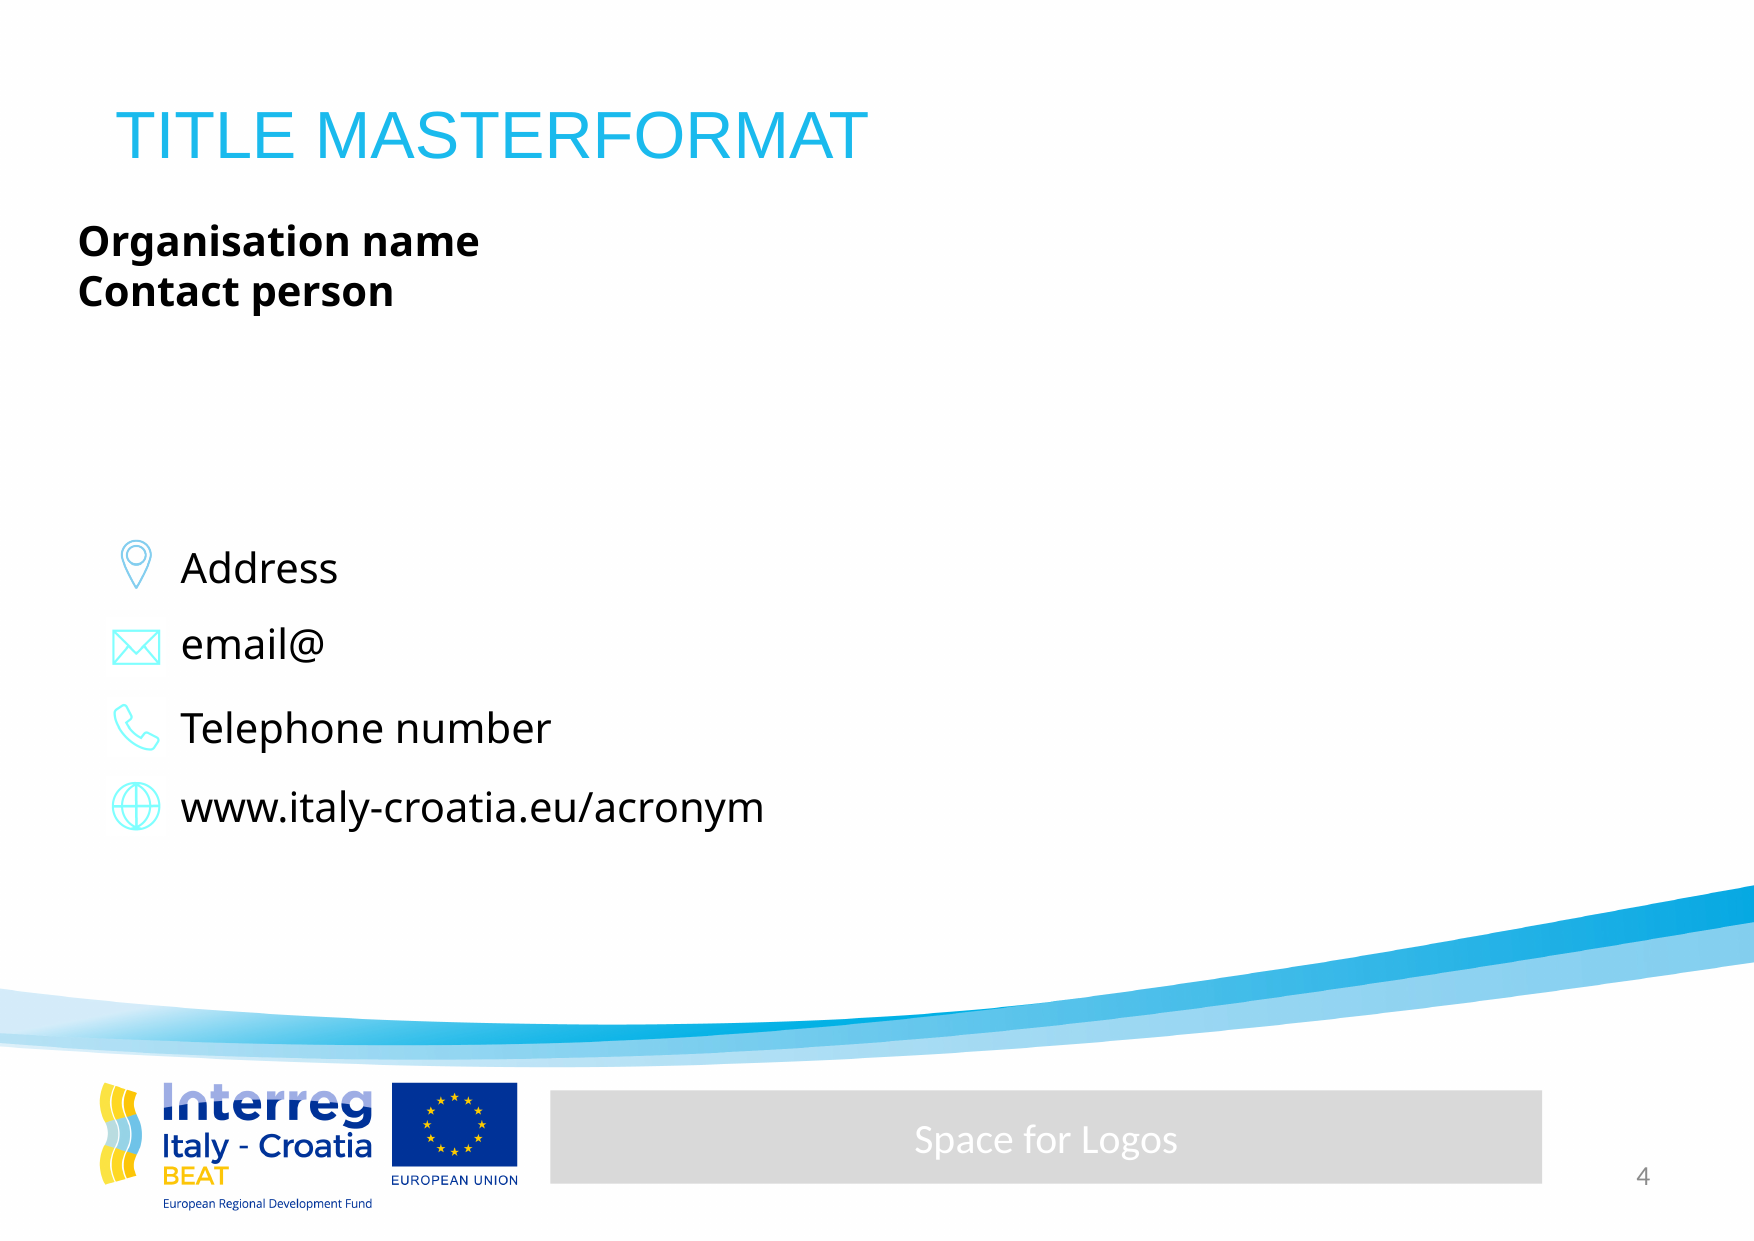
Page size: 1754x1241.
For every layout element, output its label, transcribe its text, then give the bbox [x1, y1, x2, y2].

text_box TITLE MASTERFORMAT [97, 83, 1656, 181]
text_box www.italy-croatia.eu/acronym [165, 772, 1194, 838]
picture [0, 0, 1754, 1241]
slide_number 4 [1607, 1141, 1666, 1208]
text_box Address [165, 534, 1194, 600]
text_box Telephone number [165, 694, 1194, 760]
text_box Space for Logos [549, 1089, 1543, 1185]
text_box email@ [165, 610, 1194, 676]
text_box Organisation name Contact person [62, 206, 496, 322]
